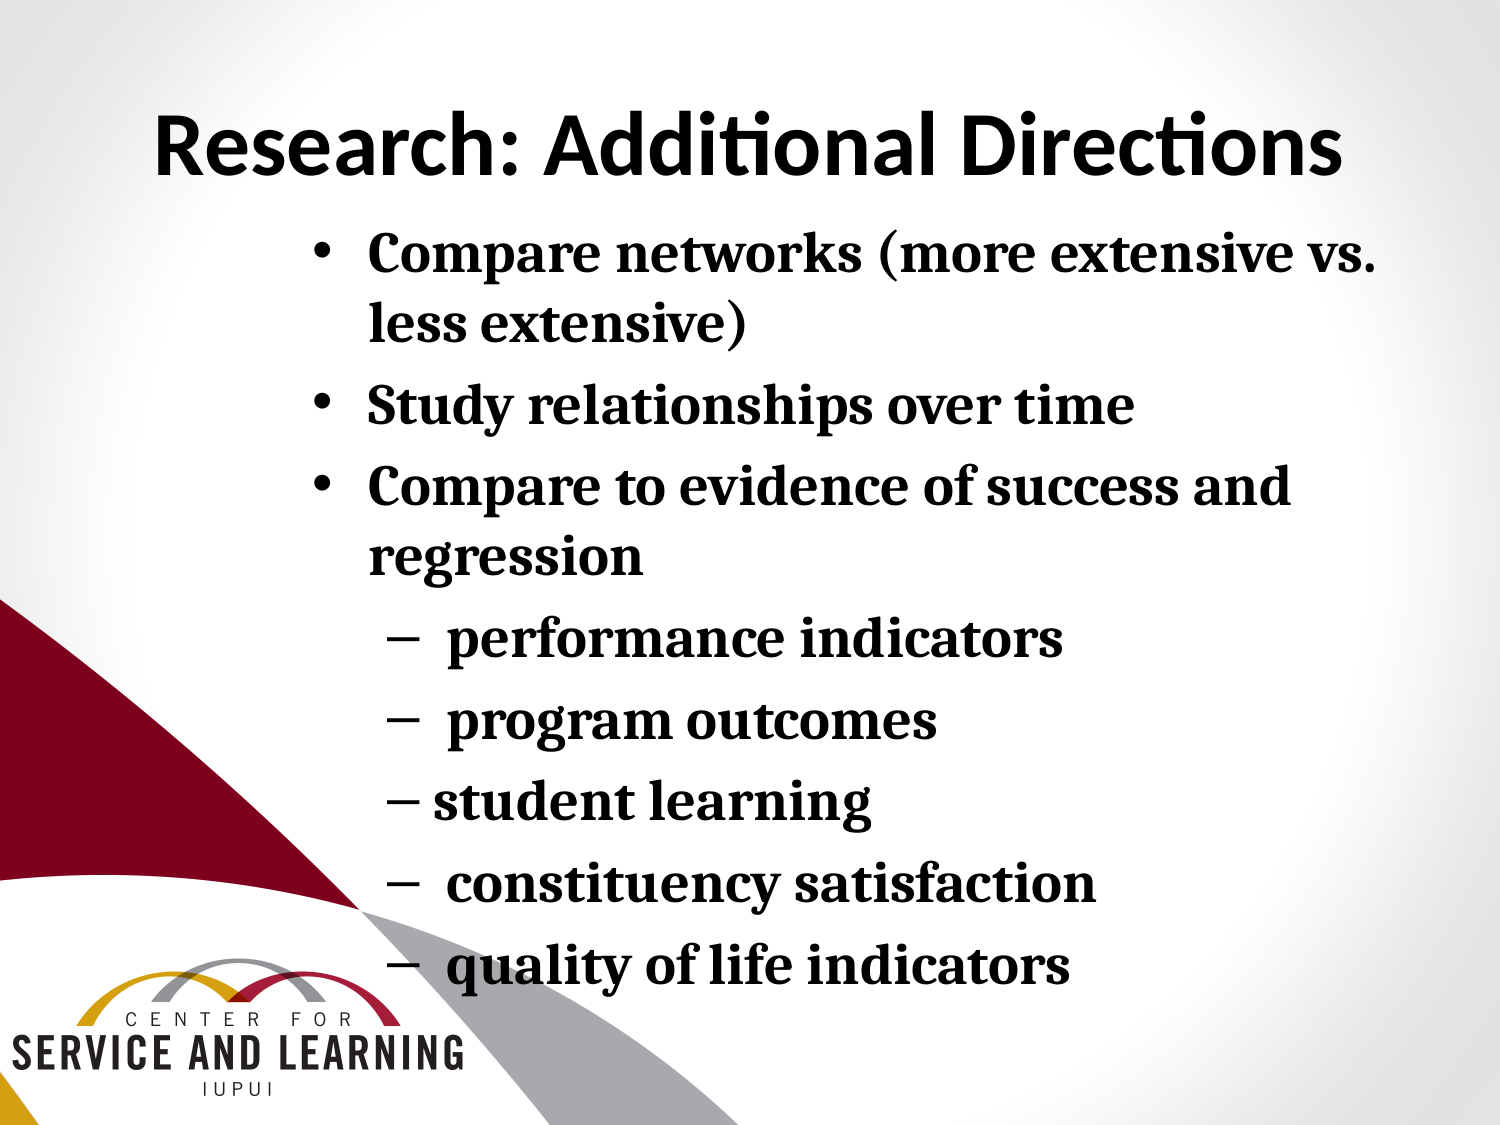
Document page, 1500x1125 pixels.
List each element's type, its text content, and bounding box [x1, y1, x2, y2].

picture [0, 0, 1500, 1125]
title Research: Additional Directions [75, 45, 1425, 233]
list Compare networks (more extensive vs. less extensive) Study relationships over time Compare to evidence of success and regression performance indicators program outcomes student learning constituency satisfaction quality of life indicators [297, 206, 1471, 1004]
